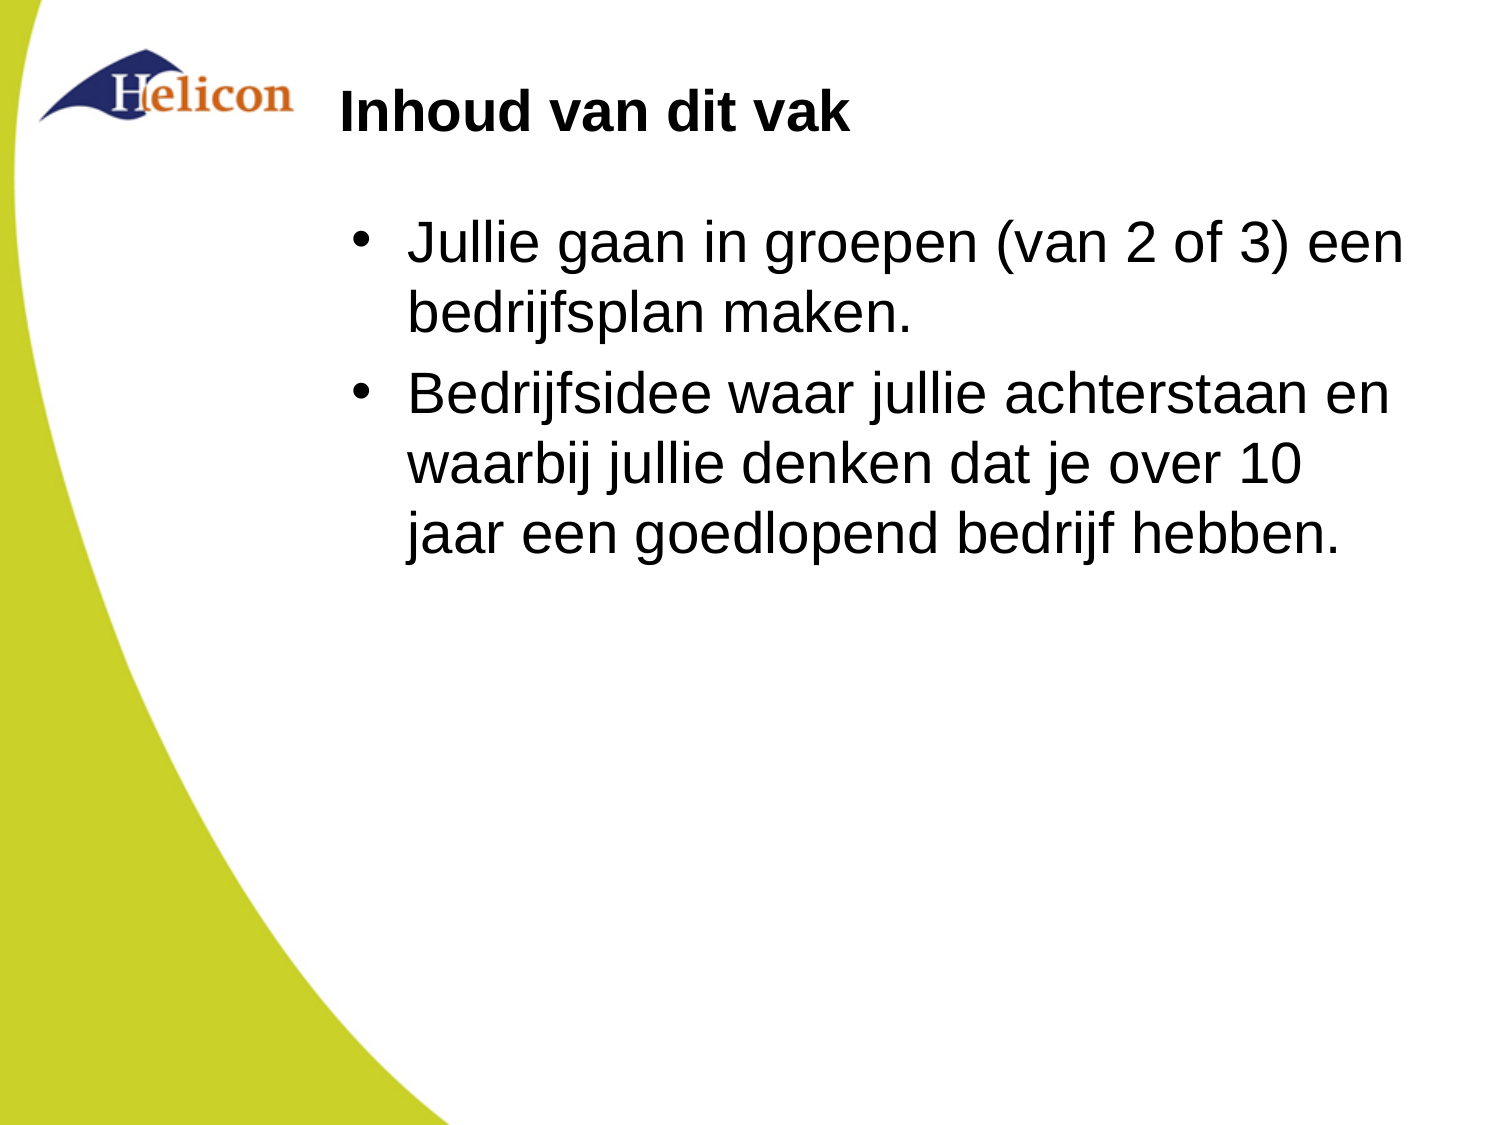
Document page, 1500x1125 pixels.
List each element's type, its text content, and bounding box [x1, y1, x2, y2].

title Inhoud van dit vak [324, 54, 1415, 161]
list Jullie gaan in groepen (van 2 of 3) een bedrijfsplan maken. Bedrijfsidee waar jullie achterstaan en waarbij jullie denken dat je over 10 jaar een goedlopend bedrijf hebben. [336, 196, 1425, 1005]
picture [0, 0, 1500, 1125]
